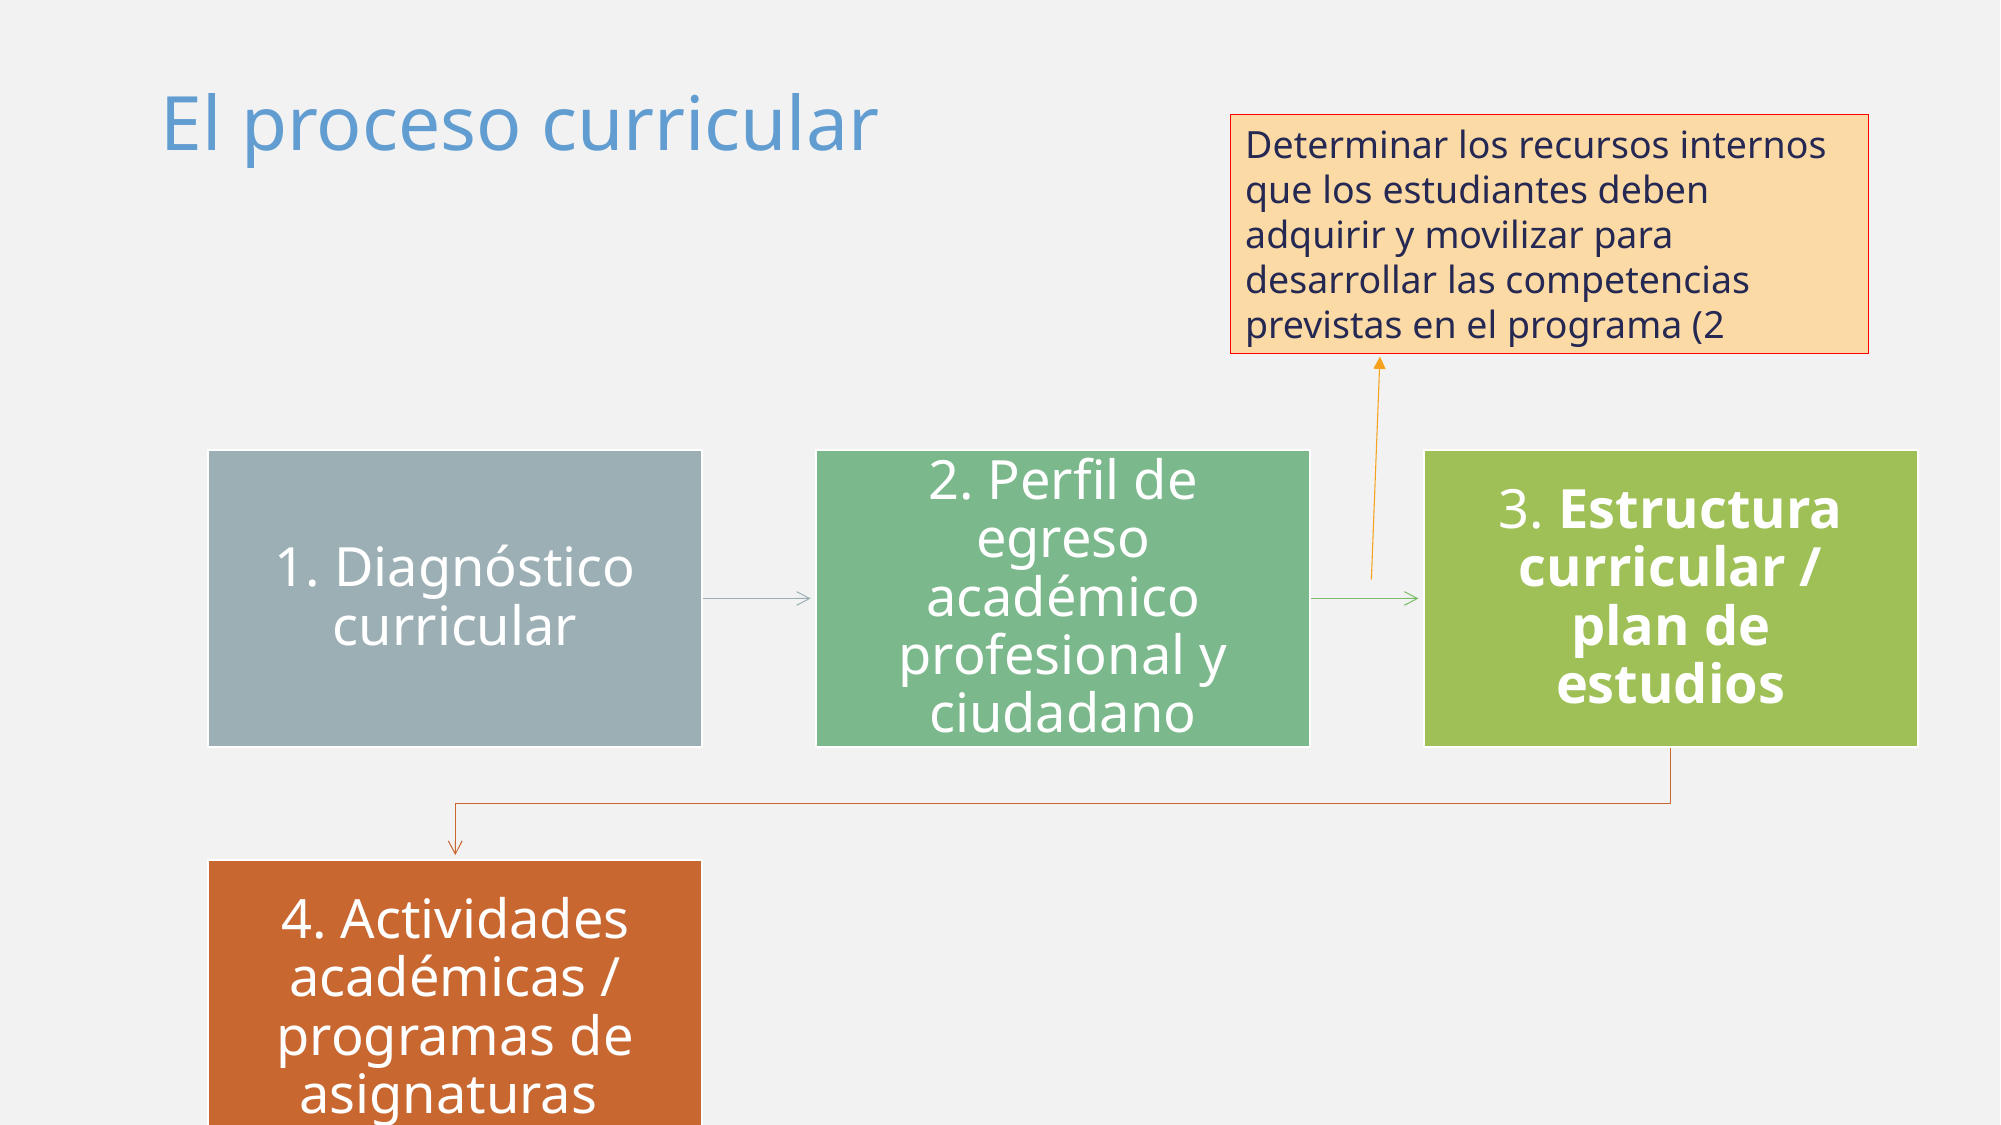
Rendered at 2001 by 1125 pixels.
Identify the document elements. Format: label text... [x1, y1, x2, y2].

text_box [1371, 356, 1380, 580]
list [125, 449, 2000, 1125]
text_box Determinar los recursos internos que los estudiantes deben adquirir y movilizar para desarrollar las competencias previstas en el programa (2 [1230, 114, 1869, 354]
text_box El proceso curricular [126, 75, 1550, 264]
